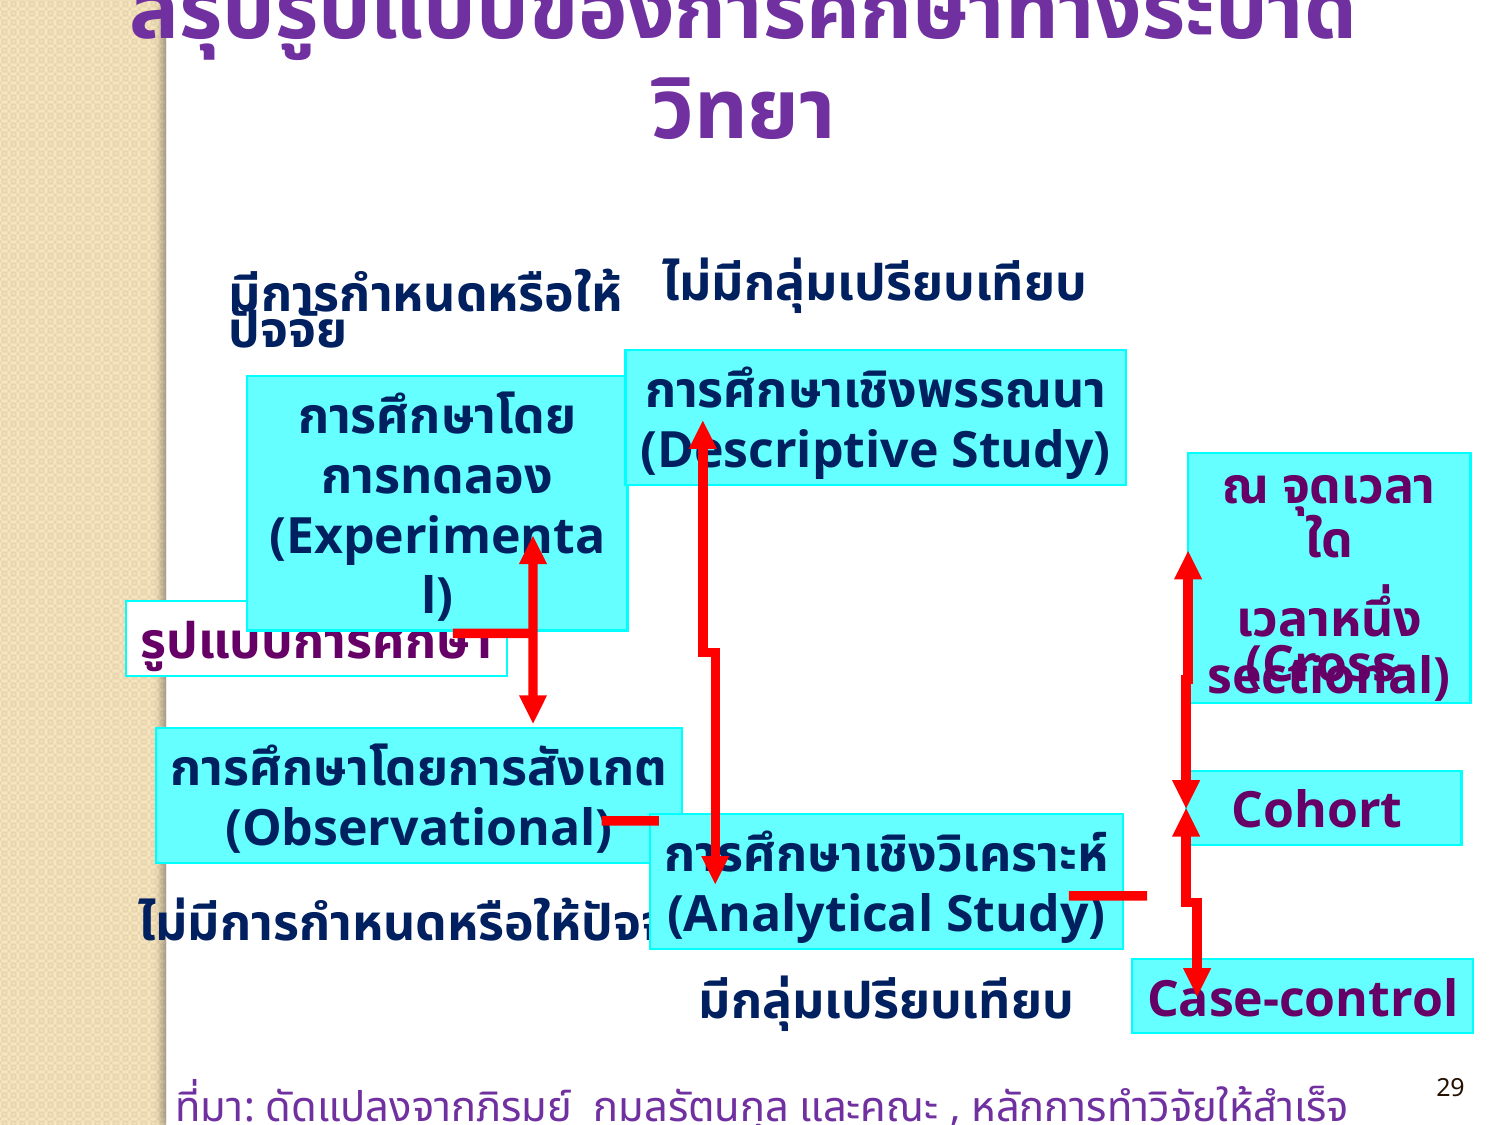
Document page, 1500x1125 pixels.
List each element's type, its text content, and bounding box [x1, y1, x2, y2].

text_box สรุปรูปแบบของการศึกษาทางระบาดวิทยา [50, 37, 1438, 163]
text_box ที่มา: ดัดแปลงจากภิรมย์ กมลรัตนกุล และคณะ , หลักการทำวิจัยให้สำเร็จ [160, 1072, 1424, 1125]
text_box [170, 243, 1471, 1037]
slide_number 29 [1413, 1034, 1488, 1113]
